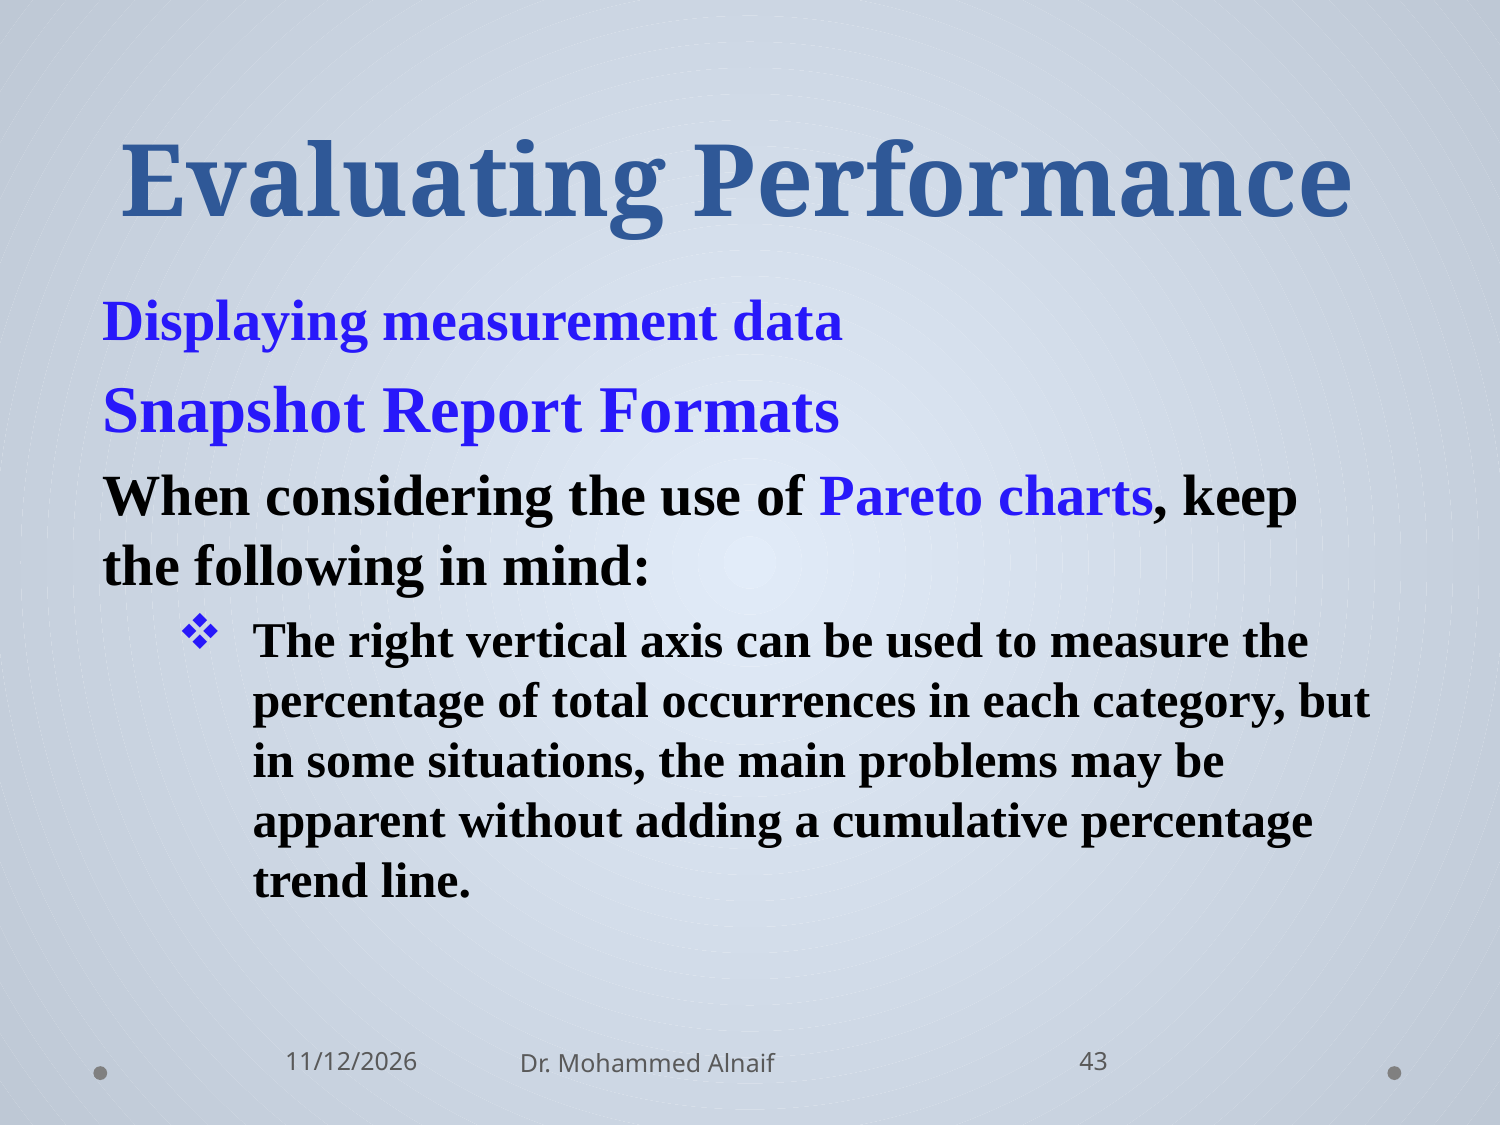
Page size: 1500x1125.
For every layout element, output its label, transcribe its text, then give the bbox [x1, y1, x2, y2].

subtitle Displaying measurement data Snapshot Report Formats When considering the use of Pareto charts, keep the following in mind: The right vertical axis can be used to measure the percentage of total occurrences in each category, but in some situations, the main problems may be apparent without adding a cumulative percentage trend line. [87, 275, 1388, 1001]
slide_number 43 [1074, 1025, 1425, 1100]
footer Dr. Mohammed Alnaif [512, 1025, 988, 1100]
title Evaluating Performance [100, 78, 1376, 244]
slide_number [75, 1025, 425, 1100]
